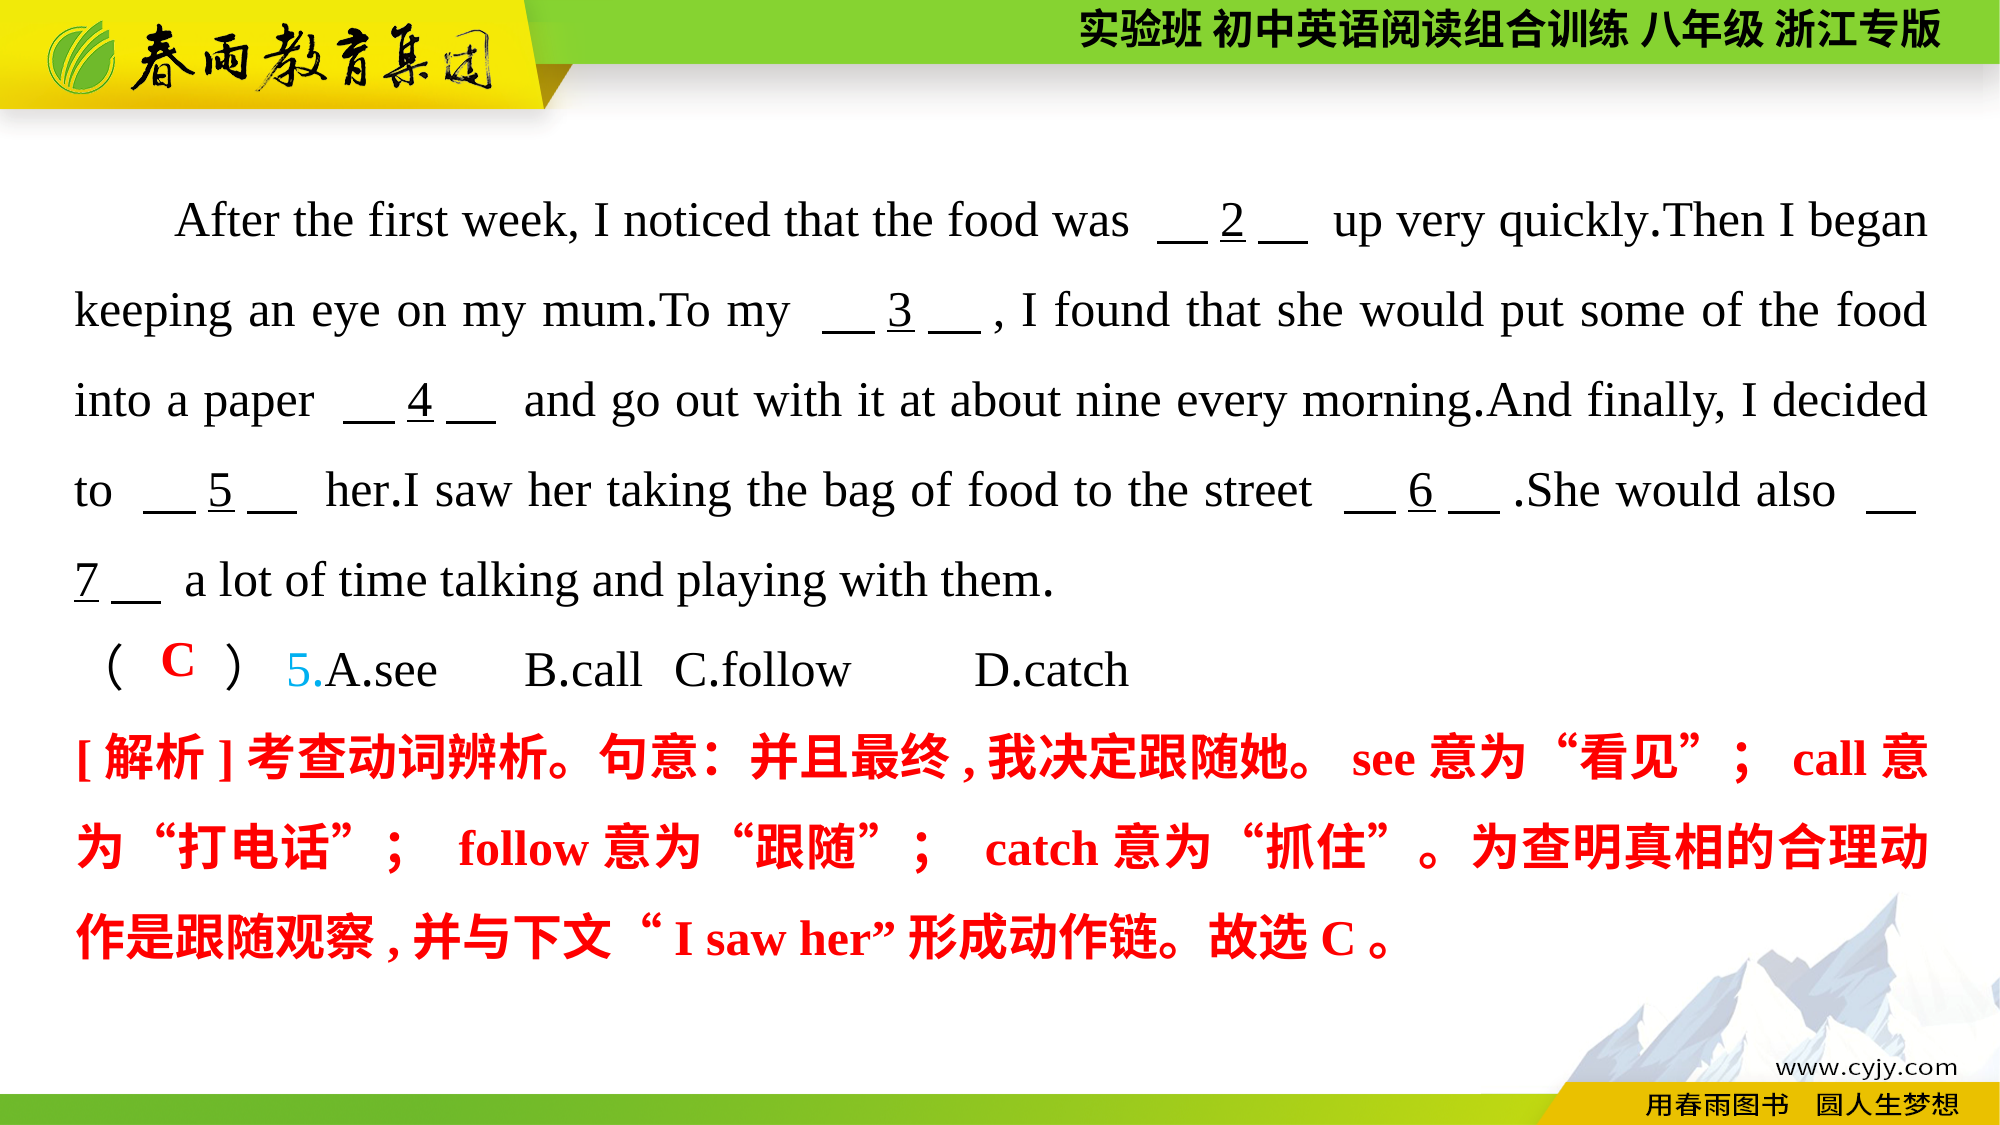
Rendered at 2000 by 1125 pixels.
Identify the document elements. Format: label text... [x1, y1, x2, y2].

text_box [解析]考查动词辨析。句意：并且最终,我决定跟随她。see意为“看见”；call意为“打电话”； follow意为“跟随”； catch意为“抓住”。为查明真相的合理动作是跟随观察,并与下文“I saw her”形成动作链。故选C。 [60, 687, 1945, 973]
picture [0, 0, 2000, 1125]
list After the first week, I noticed that the food was 2 up very quickly.Then I began keeping an eye on my mum.To my 3 , I found that she would put some of the food into a paper 4 and go out with it at about nine every morning.And finally, I decided to 5 her.I saw her taking the bag of food to the street 6 .She would also 7 a lot of time talking and playing with them. （ ）5.A.see B.call C.follow D.catch [59, 149, 1944, 710]
text_box C [145, 619, 212, 694]
